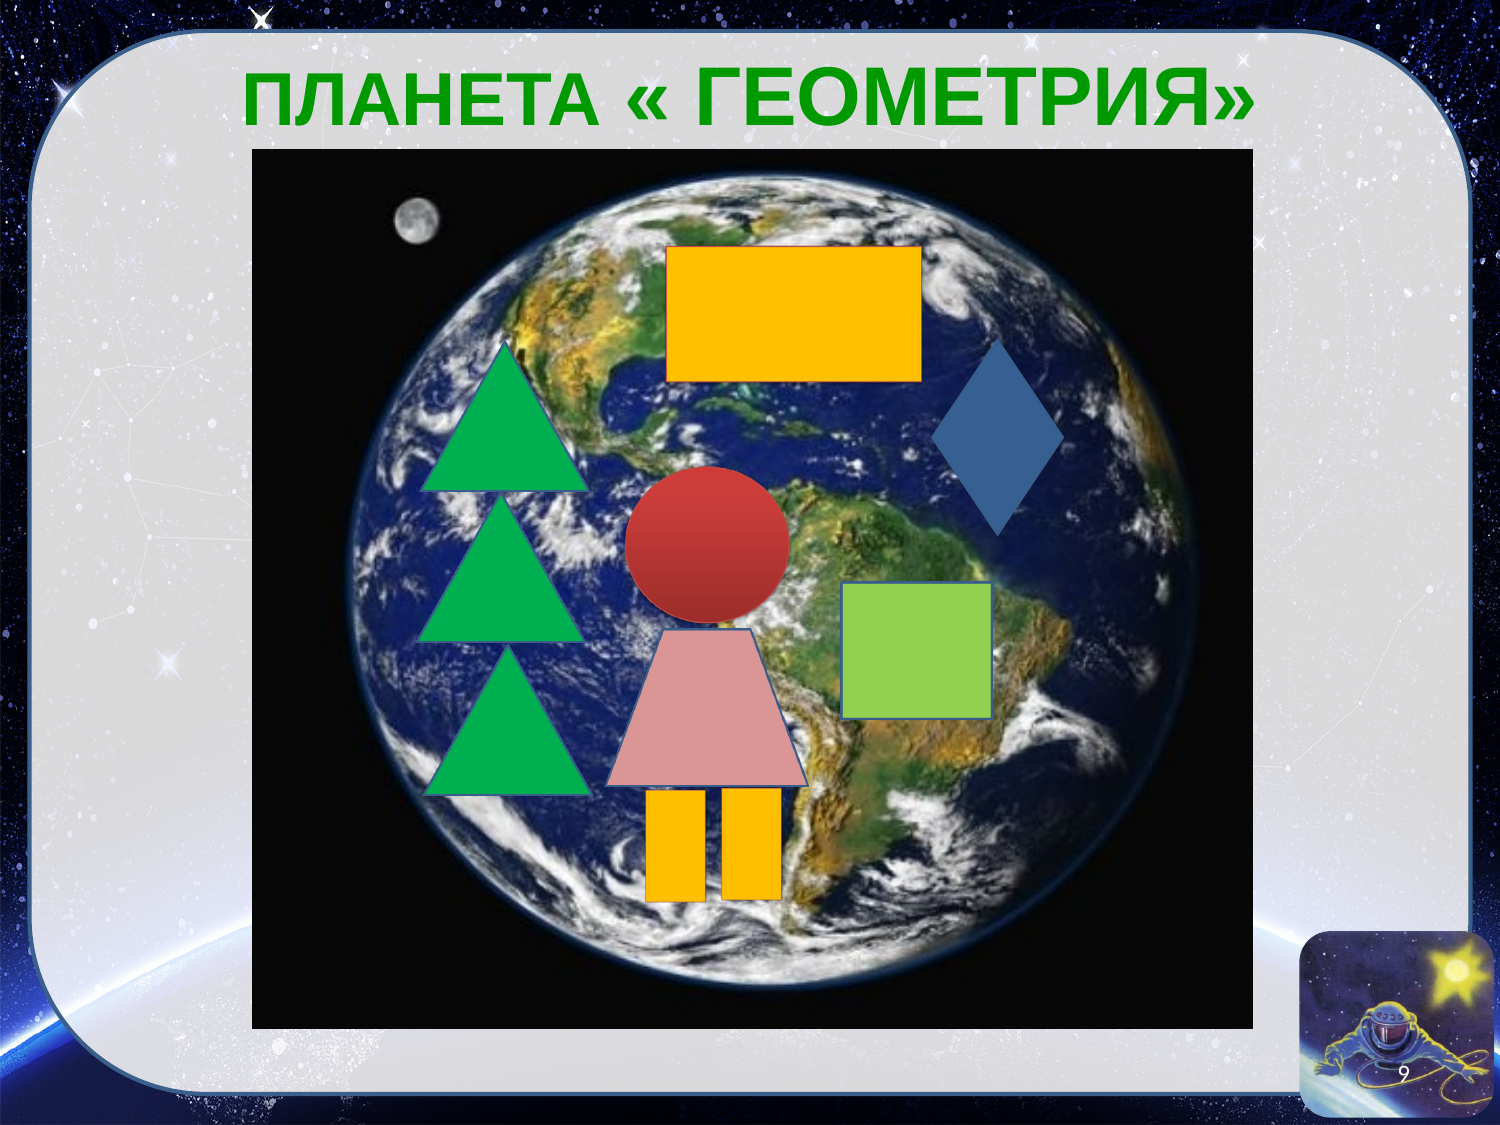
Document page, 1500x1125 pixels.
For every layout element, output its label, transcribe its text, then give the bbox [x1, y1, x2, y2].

slide_number 9 [1074, 1042, 1425, 1103]
text_box ПЛАНЕТА « ГЕОМЕТРИЯ» [159, 34, 1341, 150]
picture [0, 0, 1500, 1125]
